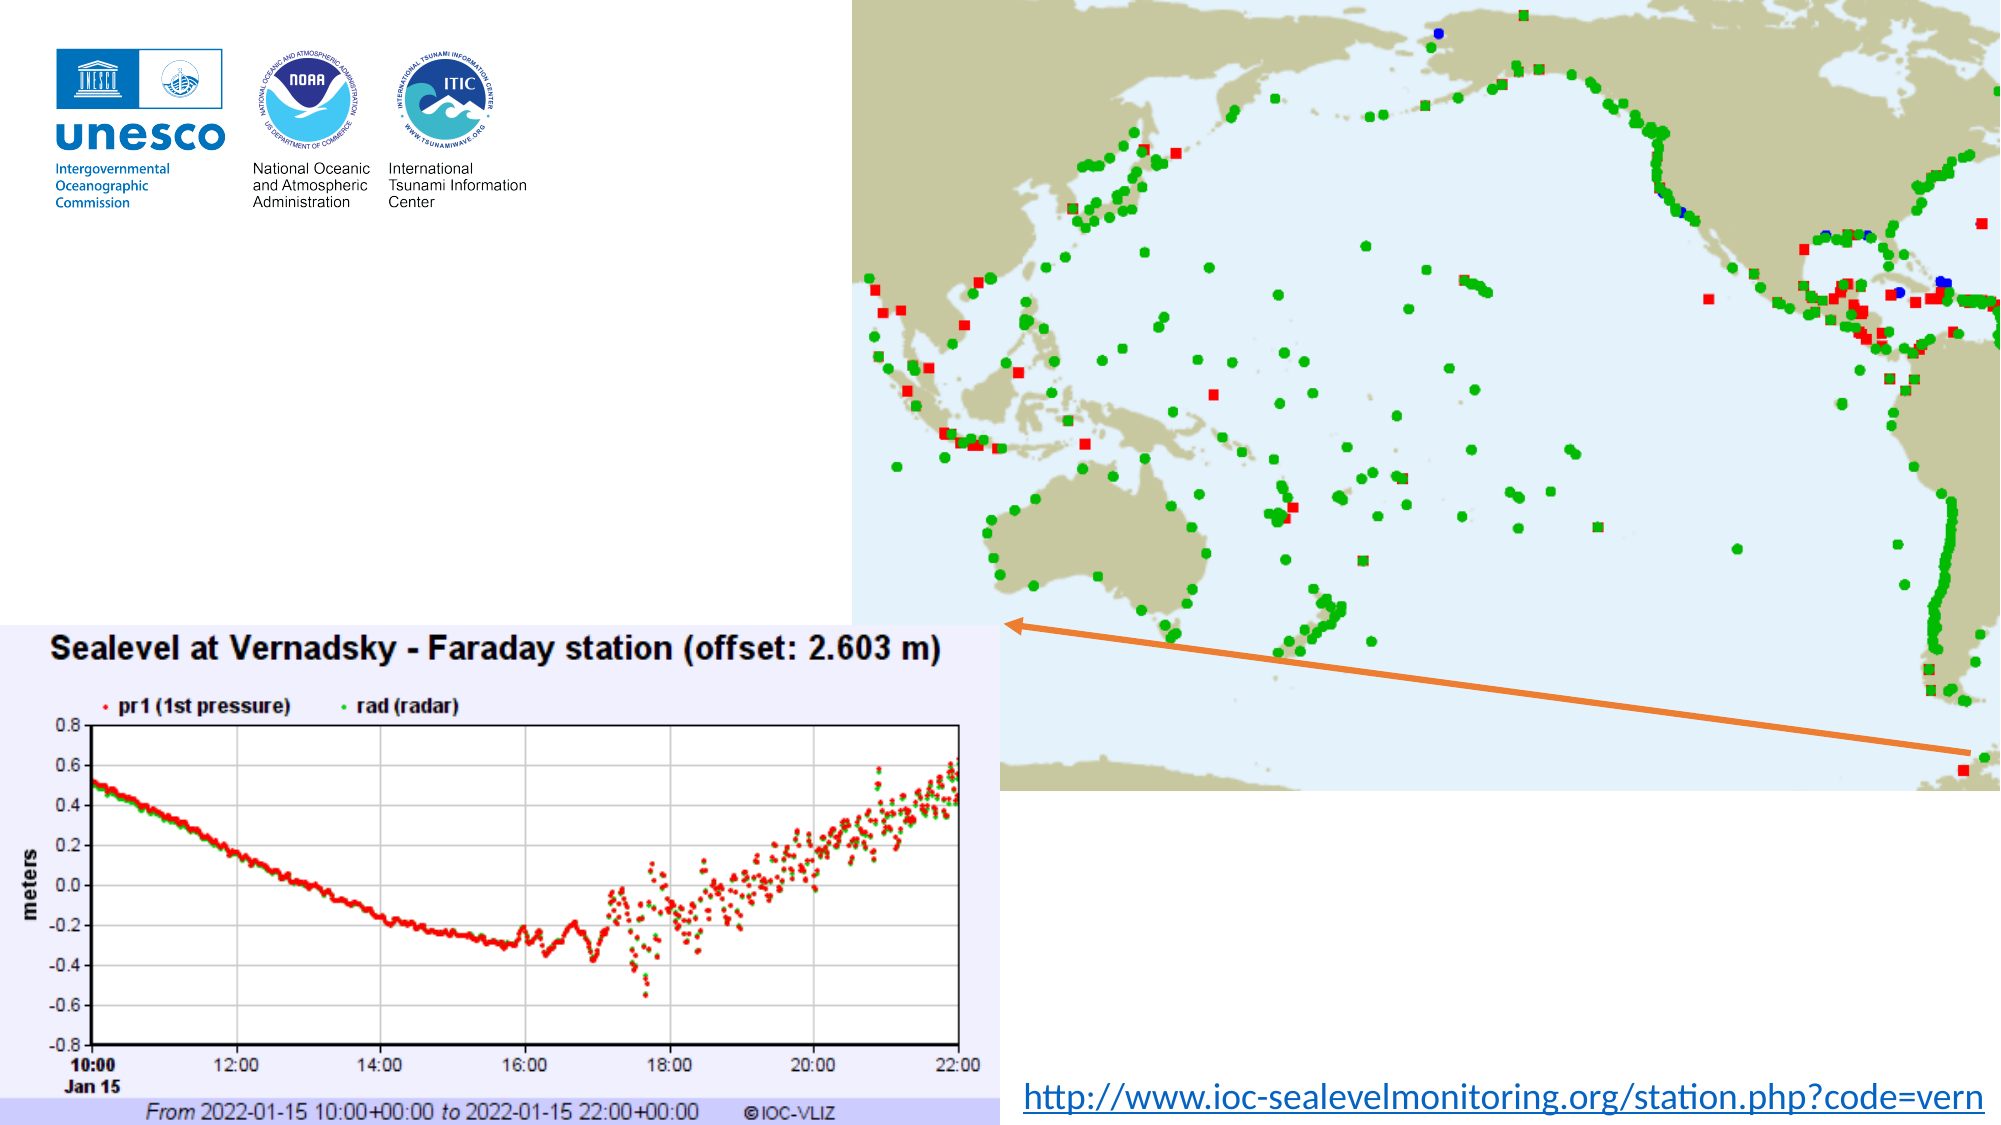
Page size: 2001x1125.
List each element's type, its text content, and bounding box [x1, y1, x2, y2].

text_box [1003, 623, 1971, 754]
text_box http://www.ioc-sealevelmonitoring.org/station.php?code=vern [1000, 1064, 2000, 1125]
picture [0, 0, 2000, 1125]
picture [43, 35, 527, 221]
